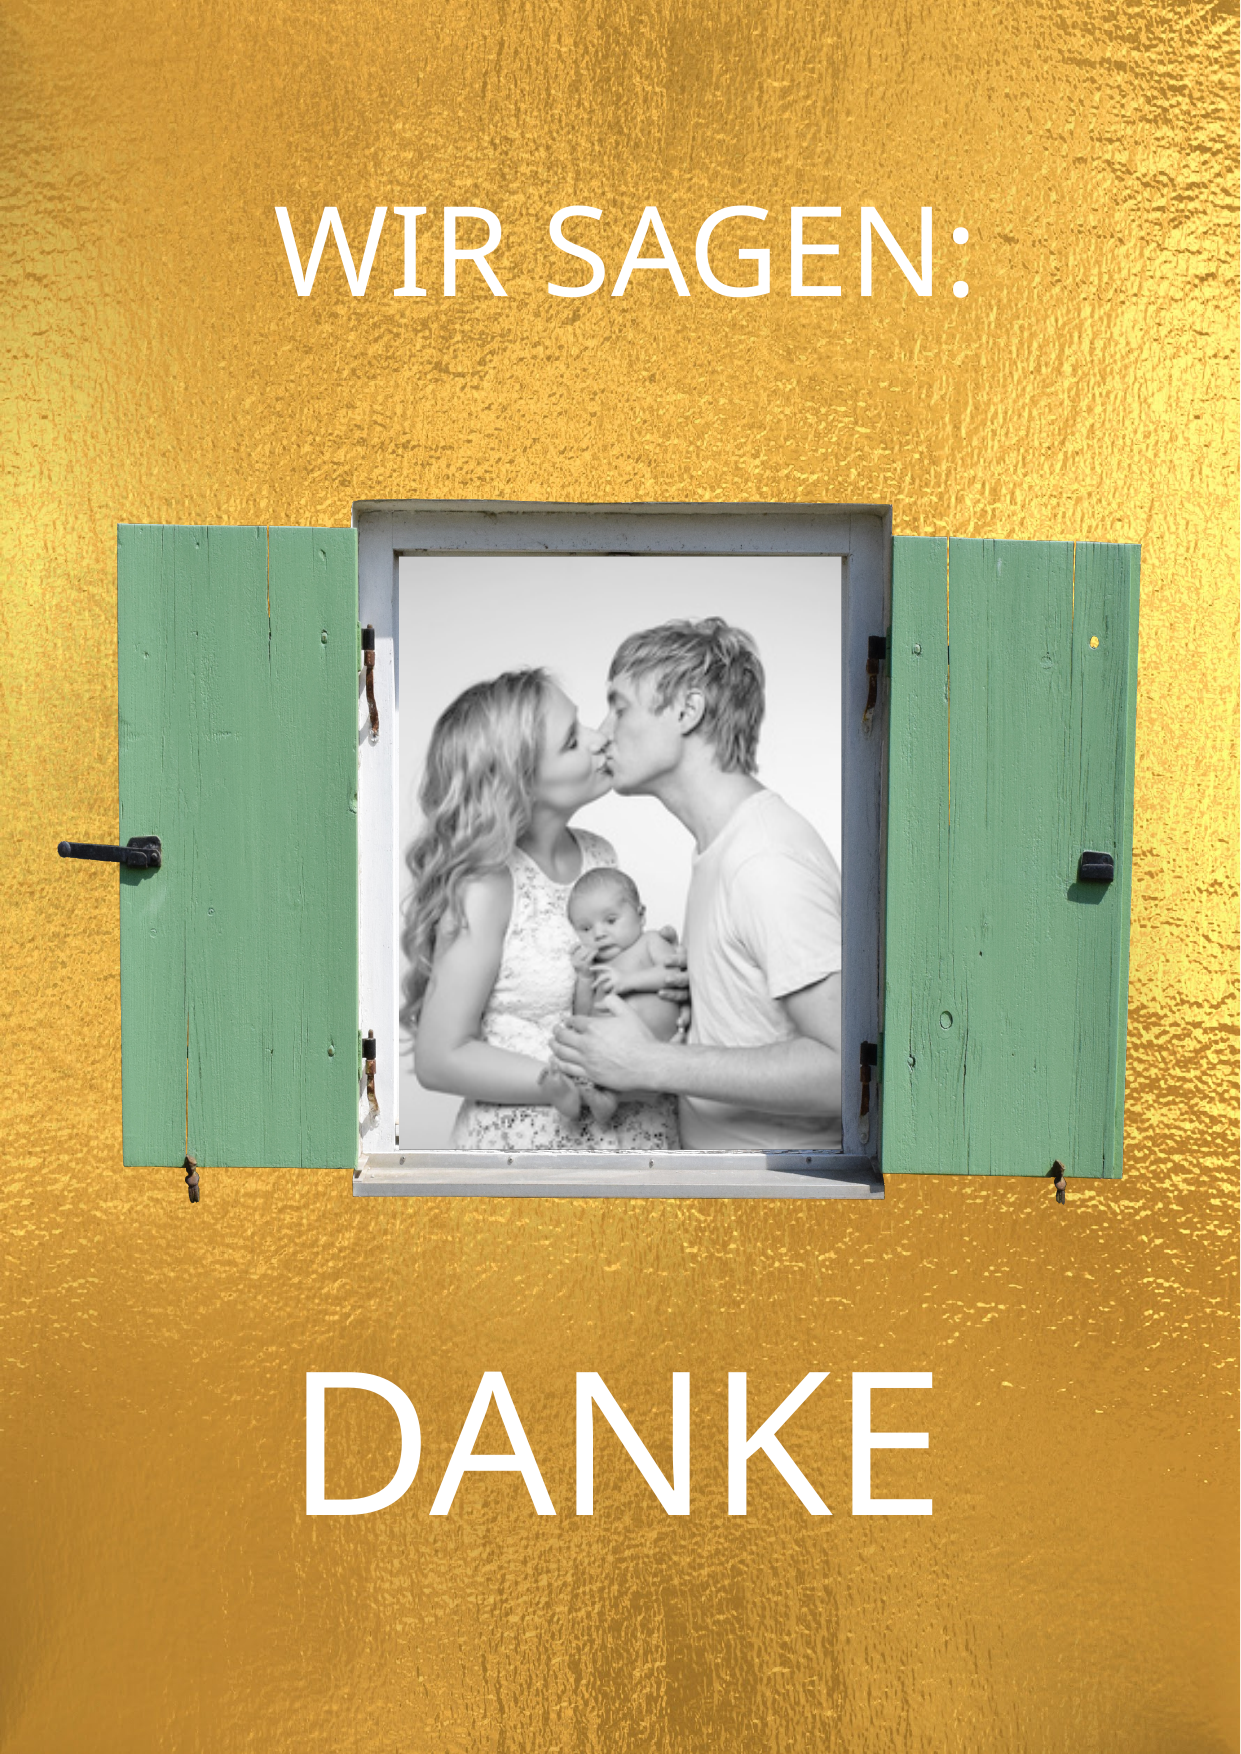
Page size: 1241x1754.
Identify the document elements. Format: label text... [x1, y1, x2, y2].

text_box DANKE [184, 1353, 1048, 1610]
text_box WIR SAGEN: [112, 73, 1139, 367]
picture [0, 0, 1241, 1754]
